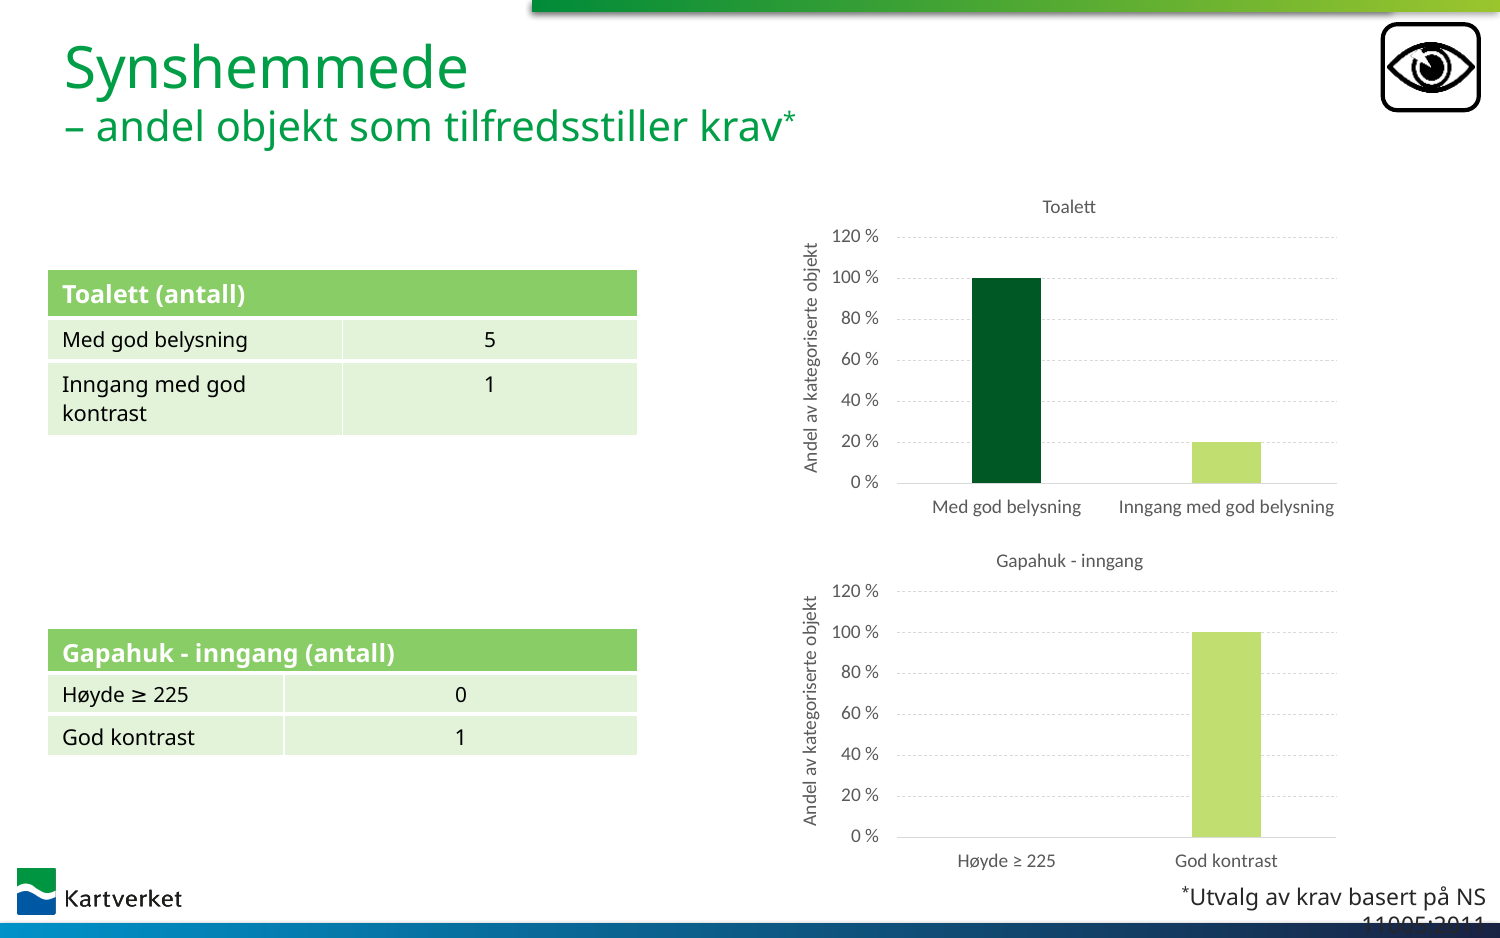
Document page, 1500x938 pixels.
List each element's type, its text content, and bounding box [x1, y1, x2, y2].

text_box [1382, 24, 1480, 111]
table_cell 5 [343, 320, 637, 359]
picture [791, 187, 1348, 526]
table_cell 1 [343, 363, 637, 435]
table_cell Høyde ≥ 225 [48, 675, 283, 712]
text_box *Utvalg av krav basert på NS 11005:2011 [1068, 873, 1500, 938]
table_cell 0 [285, 675, 637, 712]
table_cell God kontrast [48, 716, 283, 755]
table_header Toalett (antall) [48, 270, 637, 316]
table_header Gapahuk - inngang (antall) [48, 629, 637, 671]
text_box Synshemmede – andel objekt som tilfredsstiller krav* [49, 24, 1431, 158]
table_cell Inngang med god kontrast [48, 363, 342, 435]
table_cell 1 [285, 716, 637, 755]
picture [791, 541, 1348, 880]
table_cell Med god belysning [48, 320, 342, 359]
